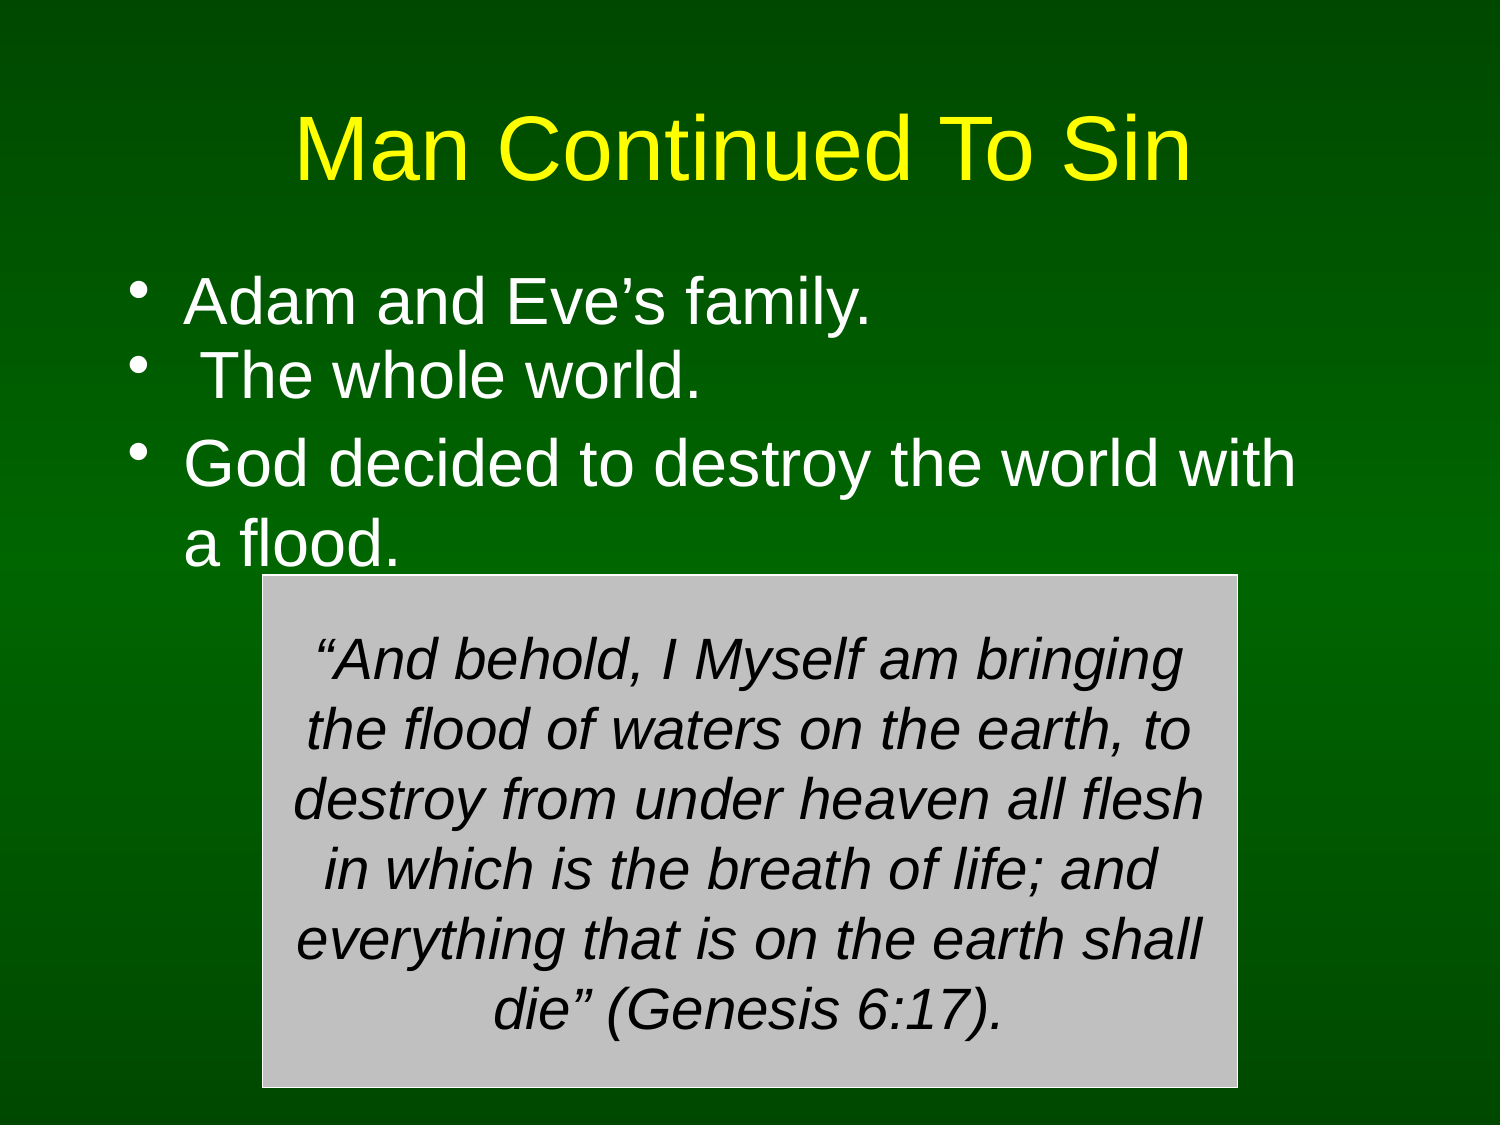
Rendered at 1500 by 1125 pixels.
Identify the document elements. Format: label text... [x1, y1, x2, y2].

text_box God decided to destroy the world with a flood. [112, 412, 1366, 588]
title Man Continued To Sin [50, 50, 1438, 238]
text_box The whole world. [112, 324, 1366, 412]
text_box “And behold, I Myself am bringing the flood of waters on the earth, to destroy from under heaven all flesh in which is the breath of life; and everything that is on the earth shall die” (Genesis 6:17). [262, 574, 1238, 1088]
list Adam and Eve’s family. [112, 249, 1438, 338]
